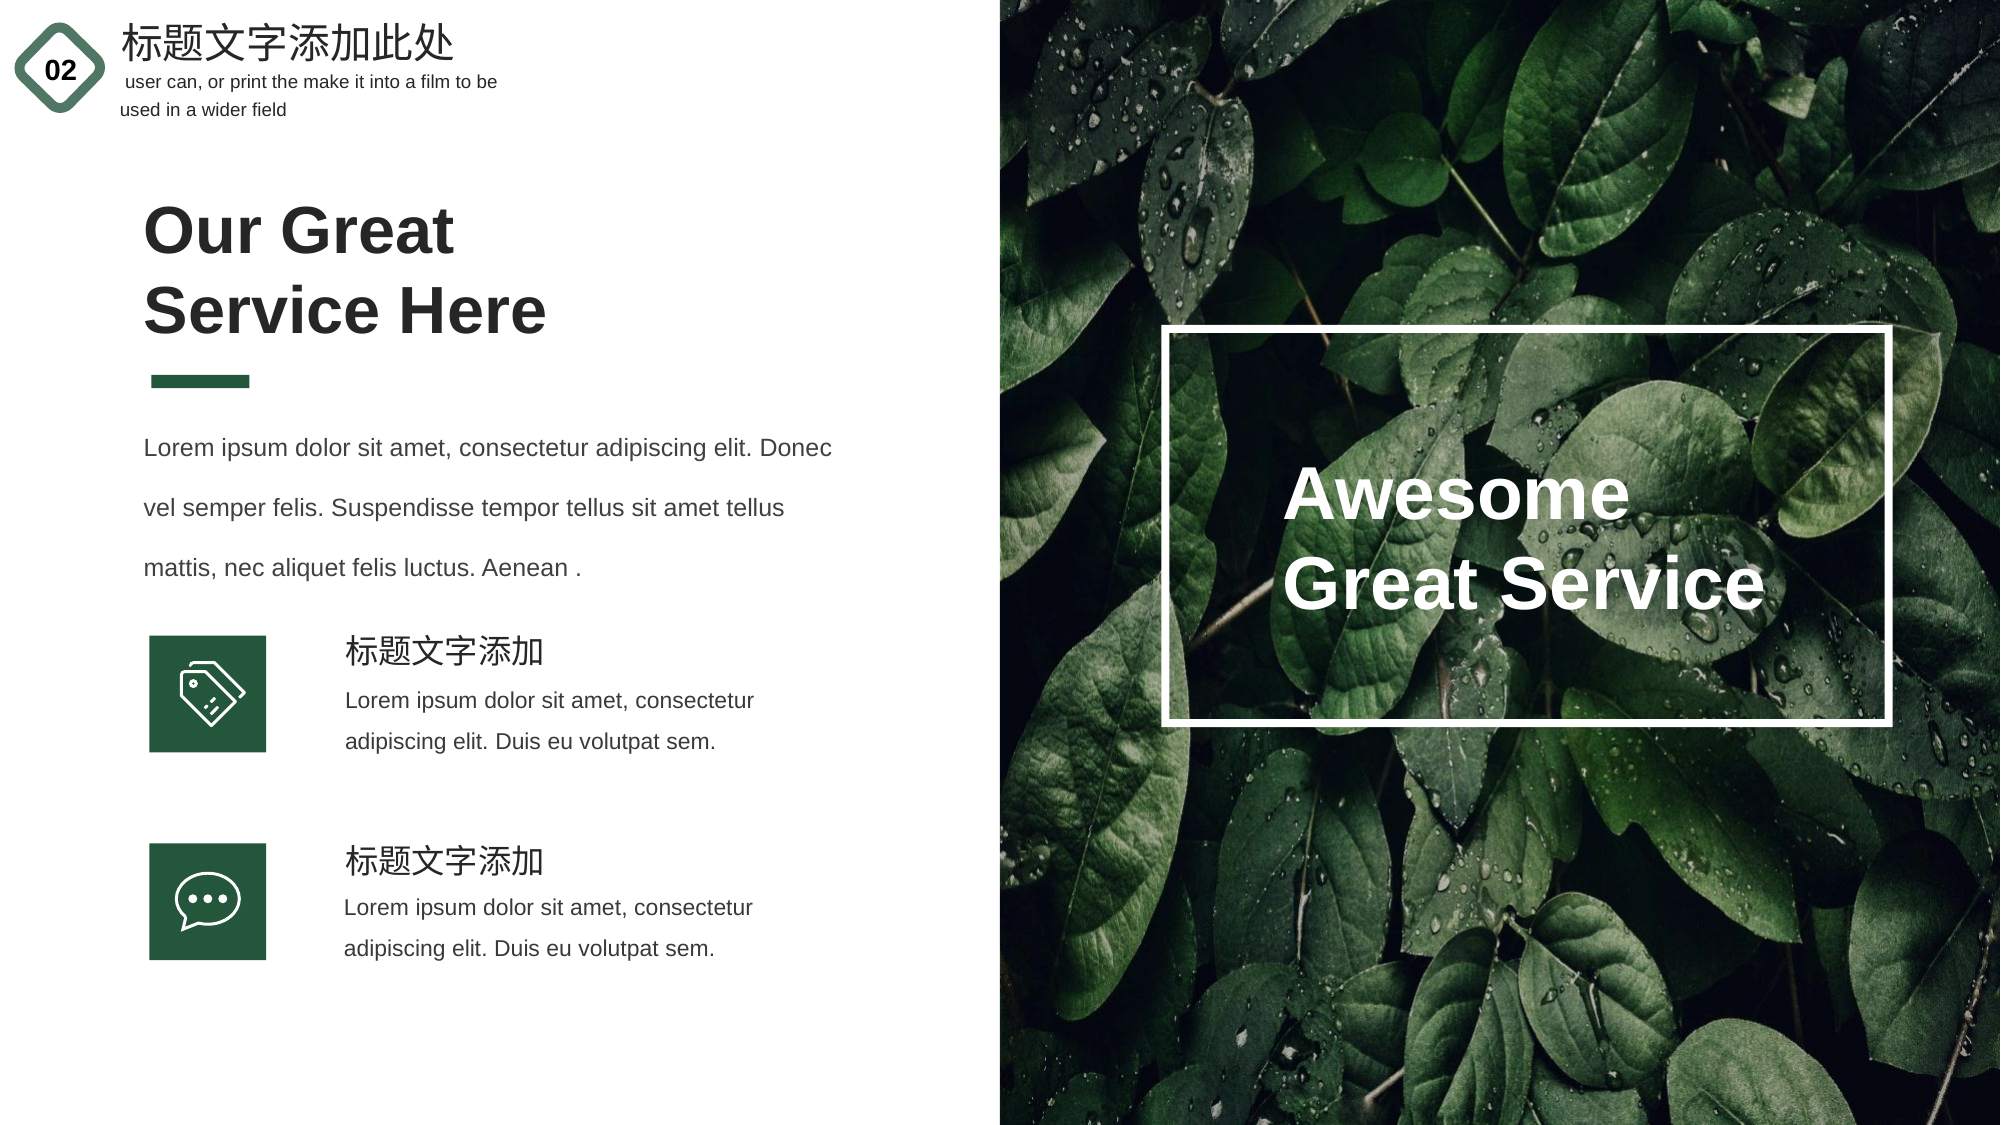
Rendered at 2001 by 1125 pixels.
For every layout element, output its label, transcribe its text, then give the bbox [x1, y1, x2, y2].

text_box [148, 842, 267, 961]
text_box [188, 661, 246, 699]
text_box Lorem ipsum dolor sit amet, consectetur adipiscing elit. Donec vel semper felis. Suspendisse tempor tellus sit amet tellus mattis, nec aliquet felis luctus. Aenean . [128, 394, 863, 589]
text_box [150, 374, 250, 389]
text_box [27, 9, 515, 127]
text_box [1160, 324, 1894, 728]
text_box 标题文字添加 [330, 623, 560, 678]
text_box [148, 635, 267, 753]
text_box Lorem ipsum dolor sit amet, consectetur adipiscing elit. Duis eu volutpat sem. [329, 871, 863, 969]
text_box Our Great Service Here [128, 179, 671, 354]
text_box [1000, 0, 2000, 1125]
text_box [174, 871, 241, 932]
text_box Awesome Great Service [1268, 437, 1811, 633]
text_box 标题文字添加 [330, 833, 560, 888]
text_box Lorem ipsum dolor sit amet, consectetur adipiscing elit. Duis eu volutpat sem. [330, 664, 864, 762]
text_box [179, 670, 237, 728]
